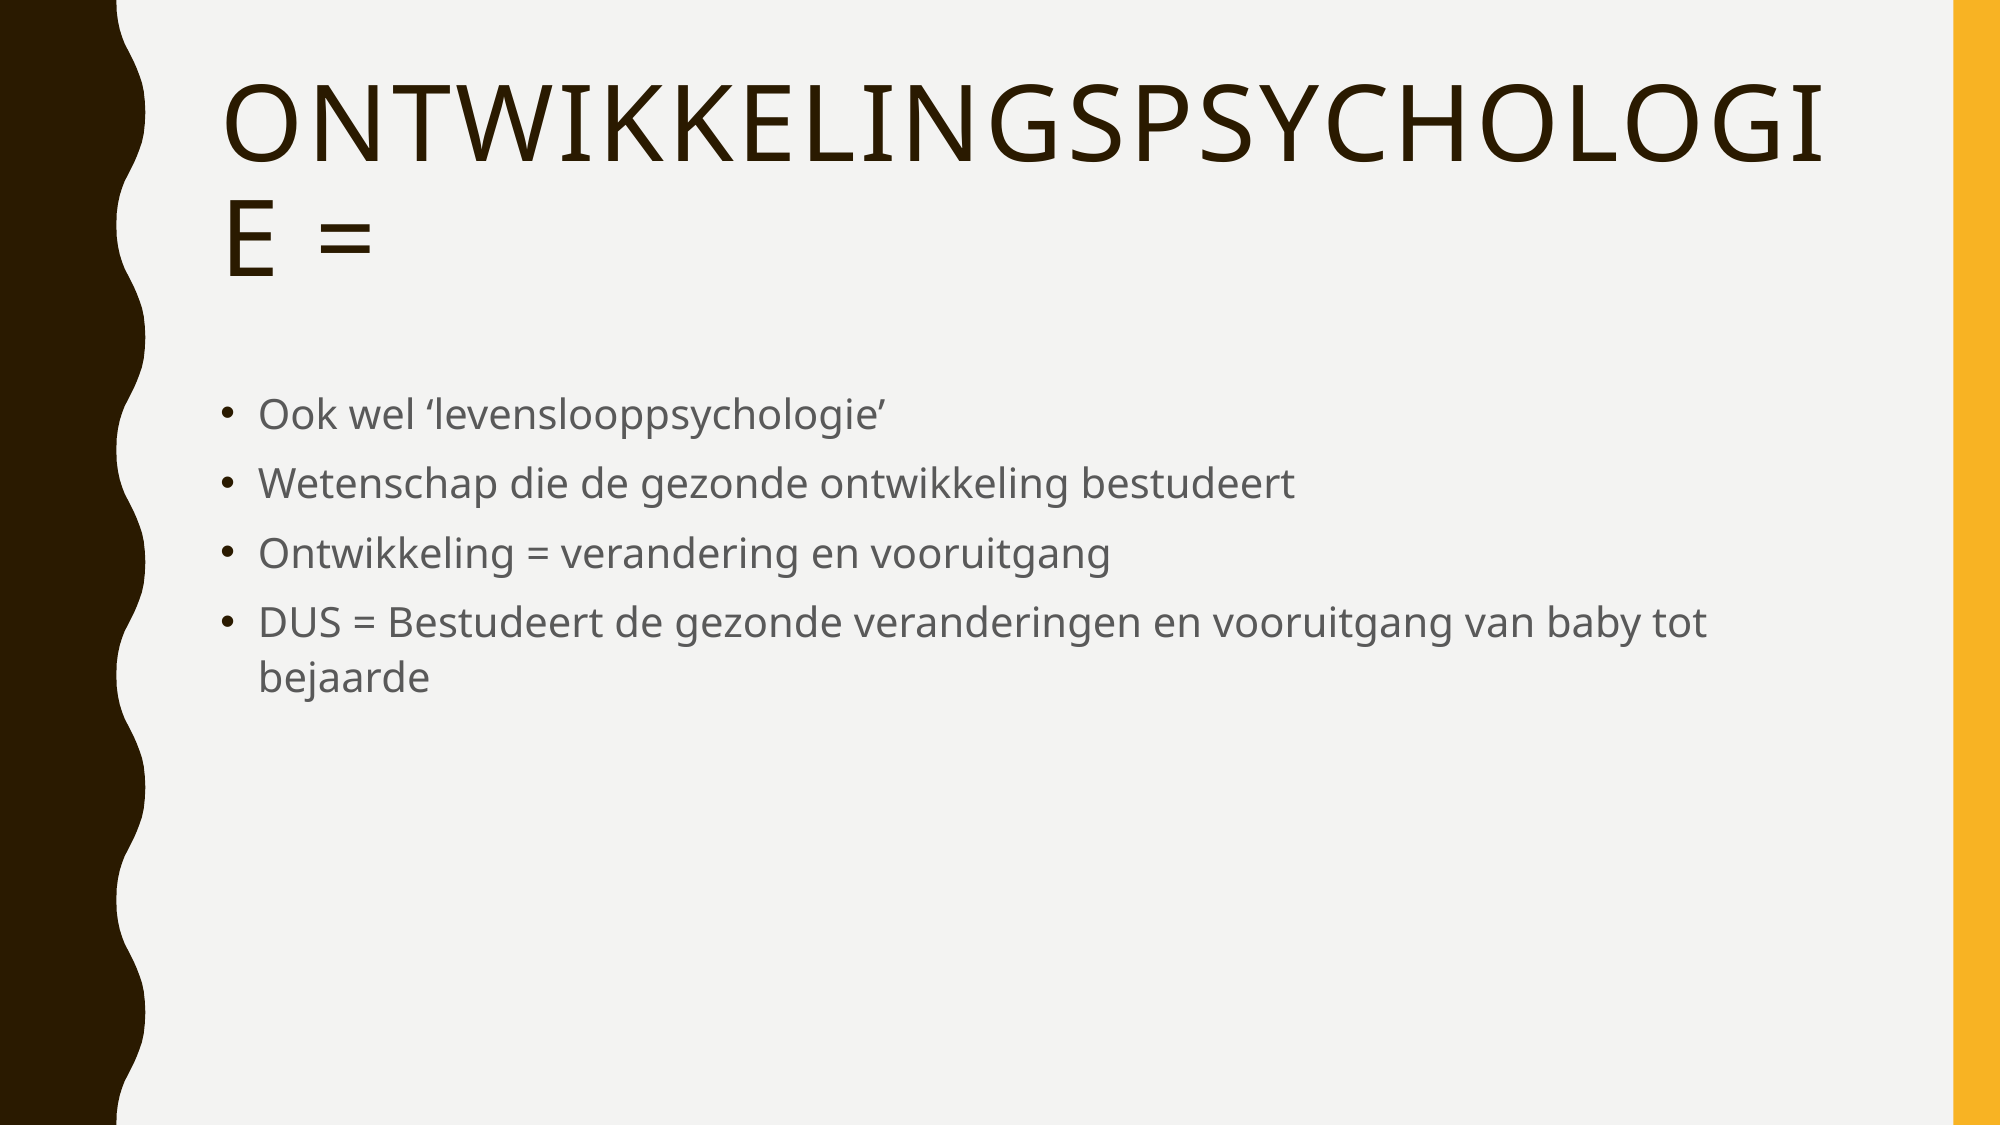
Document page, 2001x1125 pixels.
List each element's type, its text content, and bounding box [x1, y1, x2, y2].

list Ook wel ‘levenslooppsychologie’ Wetenschap die de gezonde ontwikkeling bestudeert Ontwikkeling = verandering en vooruitgang DUS = Bestudeert de gezonde veranderingen en vooruitgang van baby tot bejaarde [205, 375, 1875, 965]
title Ontwikkelingspsychologie = [205, 62, 1875, 308]
